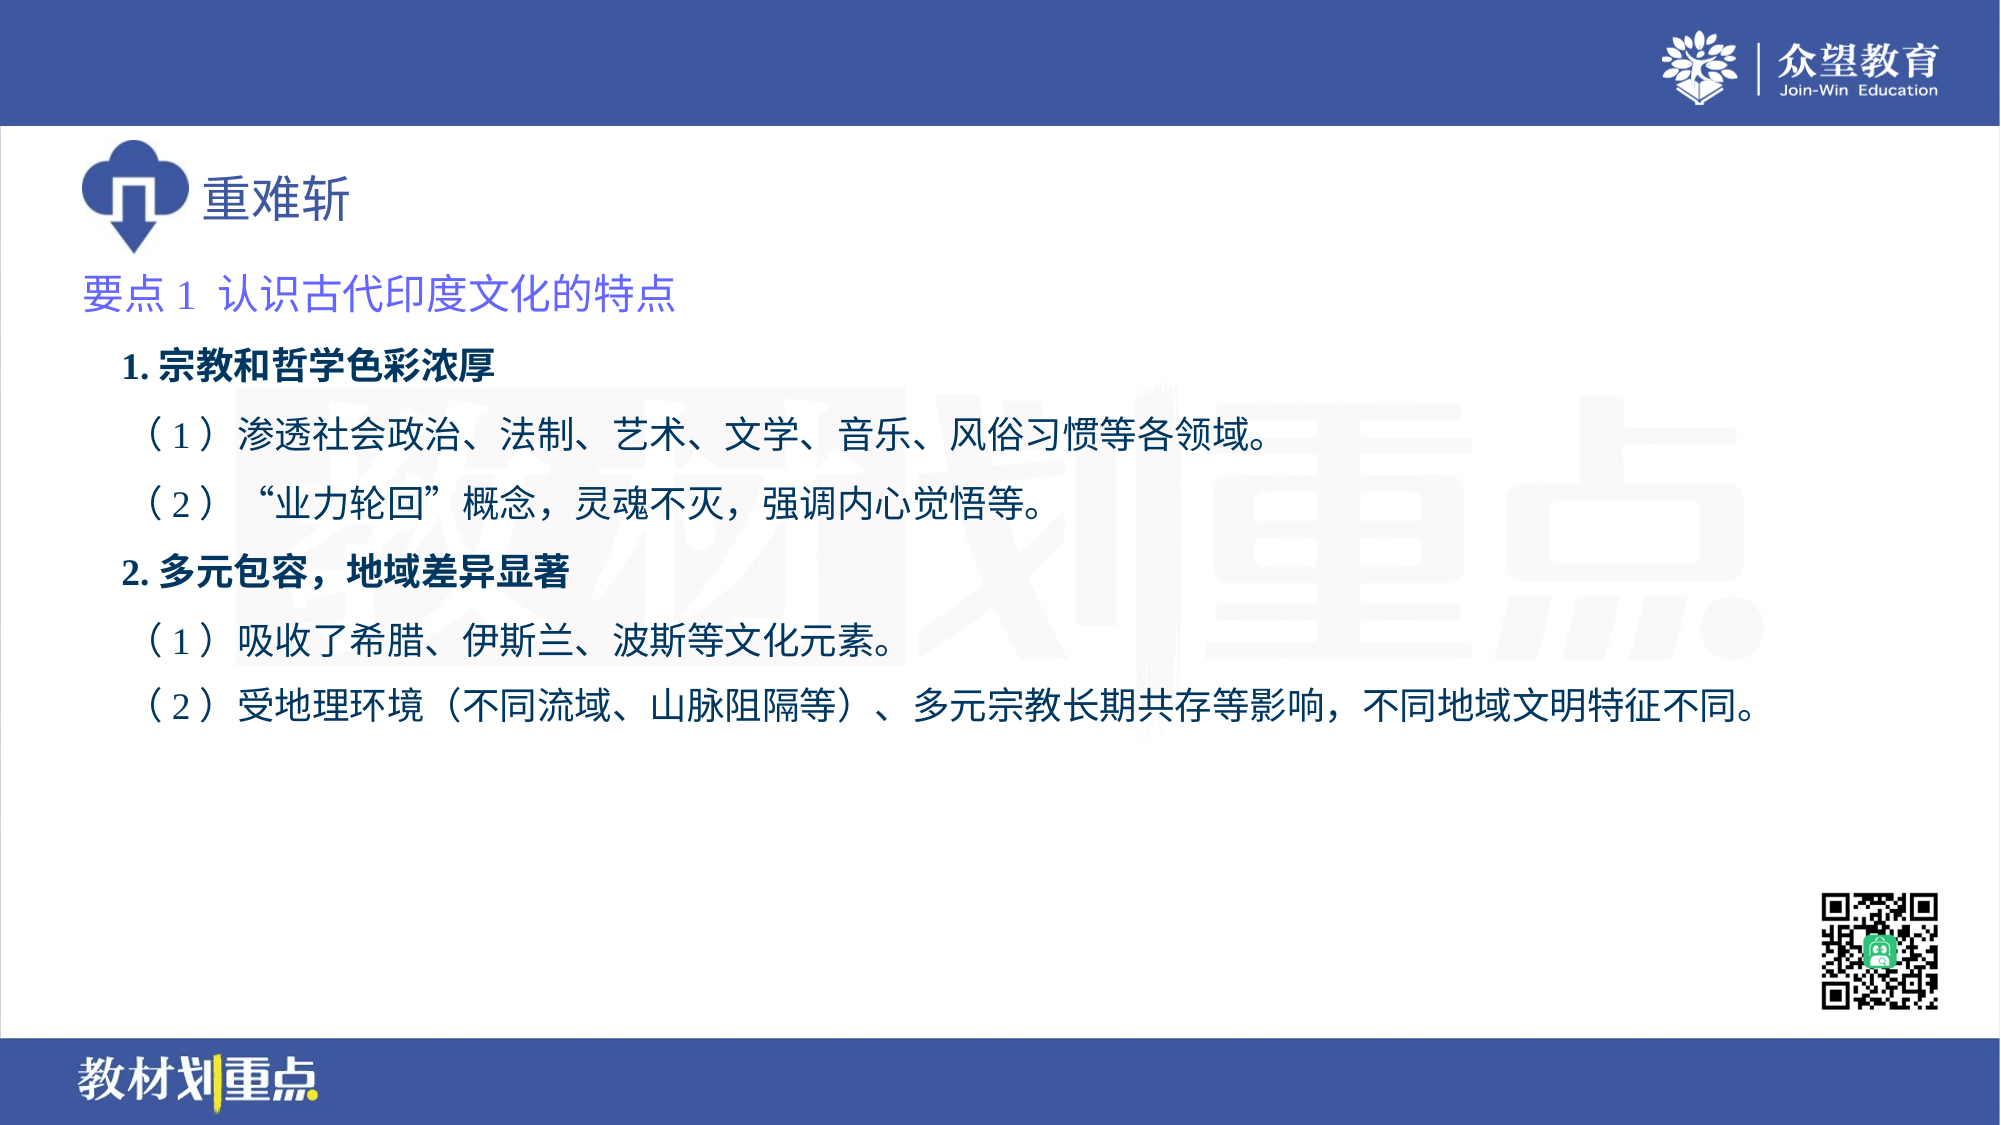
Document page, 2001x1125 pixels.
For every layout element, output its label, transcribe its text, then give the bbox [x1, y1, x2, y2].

picture [0, 0, 2000, 1125]
text_box 1.宗教和哲学色彩浓厚 （1）渗透社会政治、法制、艺术、文学、音乐、风俗习惯等各领域。 （2）“业力轮回”概念，灵魂不灭，强调内心觉悟等。 2.多元包容，地域差异显著 （1）吸收了希腊、伊斯兰、波斯等文化元素。 （2）受地理环境（不同流域、山脉阻隔等）、多元宗教长期共存等影响，不同地域文明特征不同。 [82, 318, 1817, 720]
text_box 要点1 认识古代印度文化的特点 [82, 247, 1817, 318]
